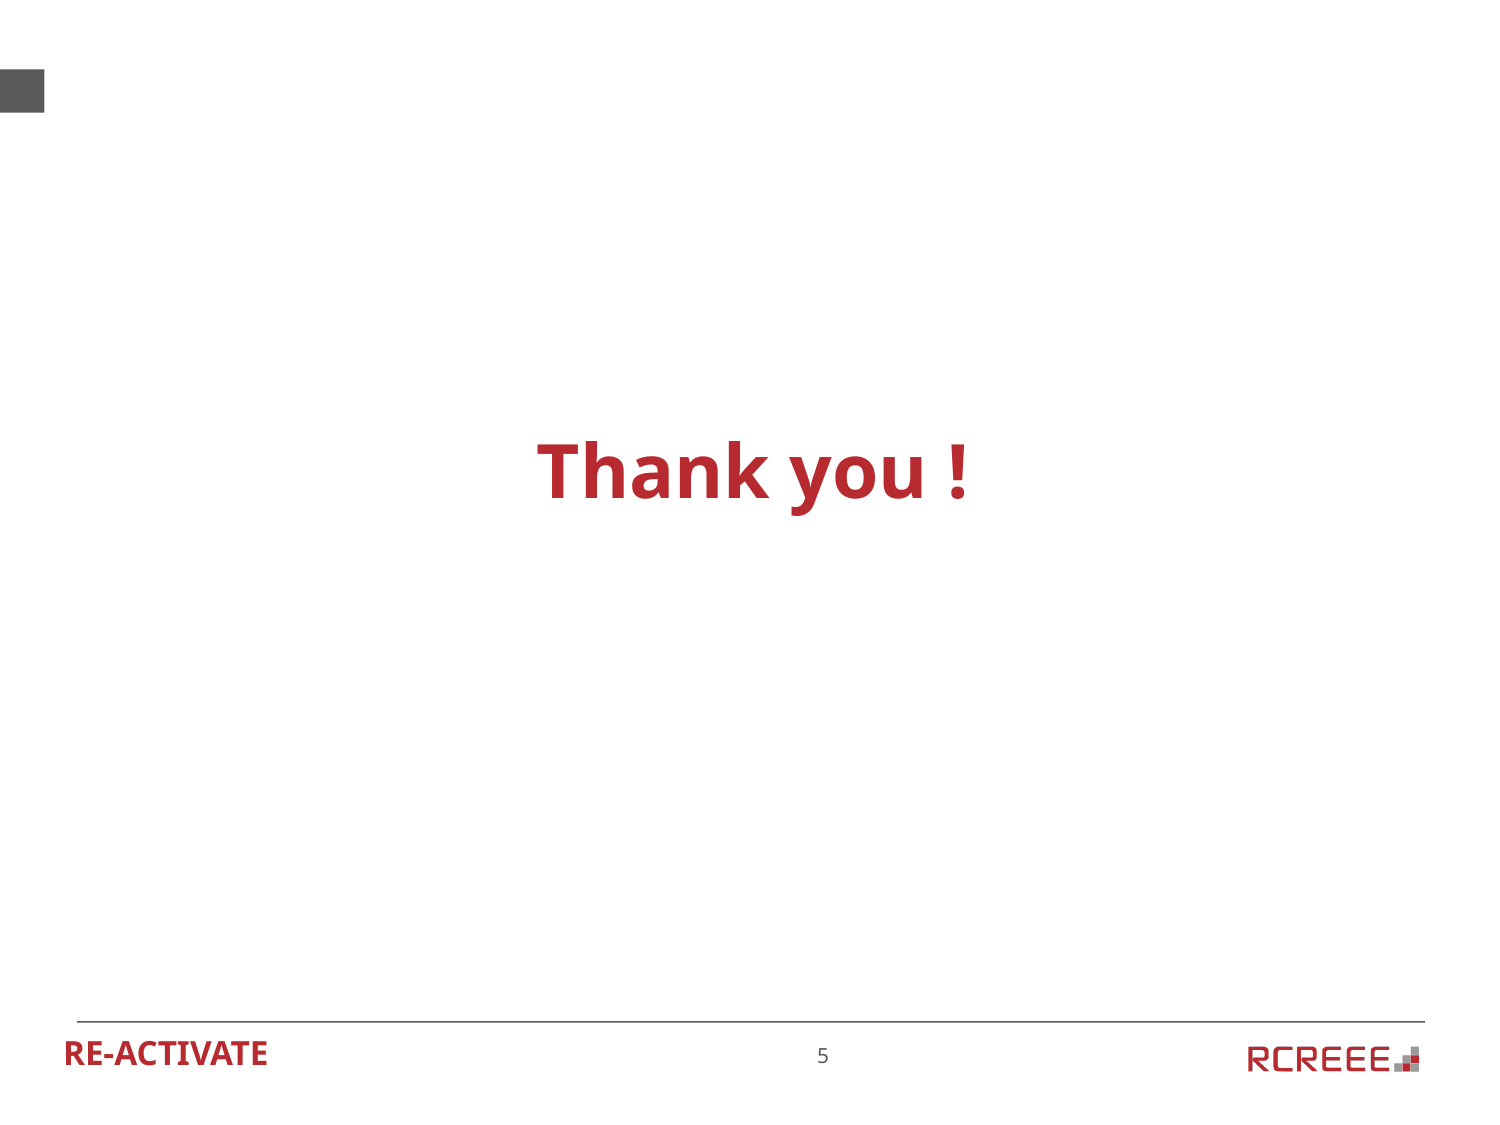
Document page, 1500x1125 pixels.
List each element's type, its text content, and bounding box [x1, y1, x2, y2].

picture [1245, 1044, 1422, 1078]
title Thank you ! [81, 415, 1425, 640]
